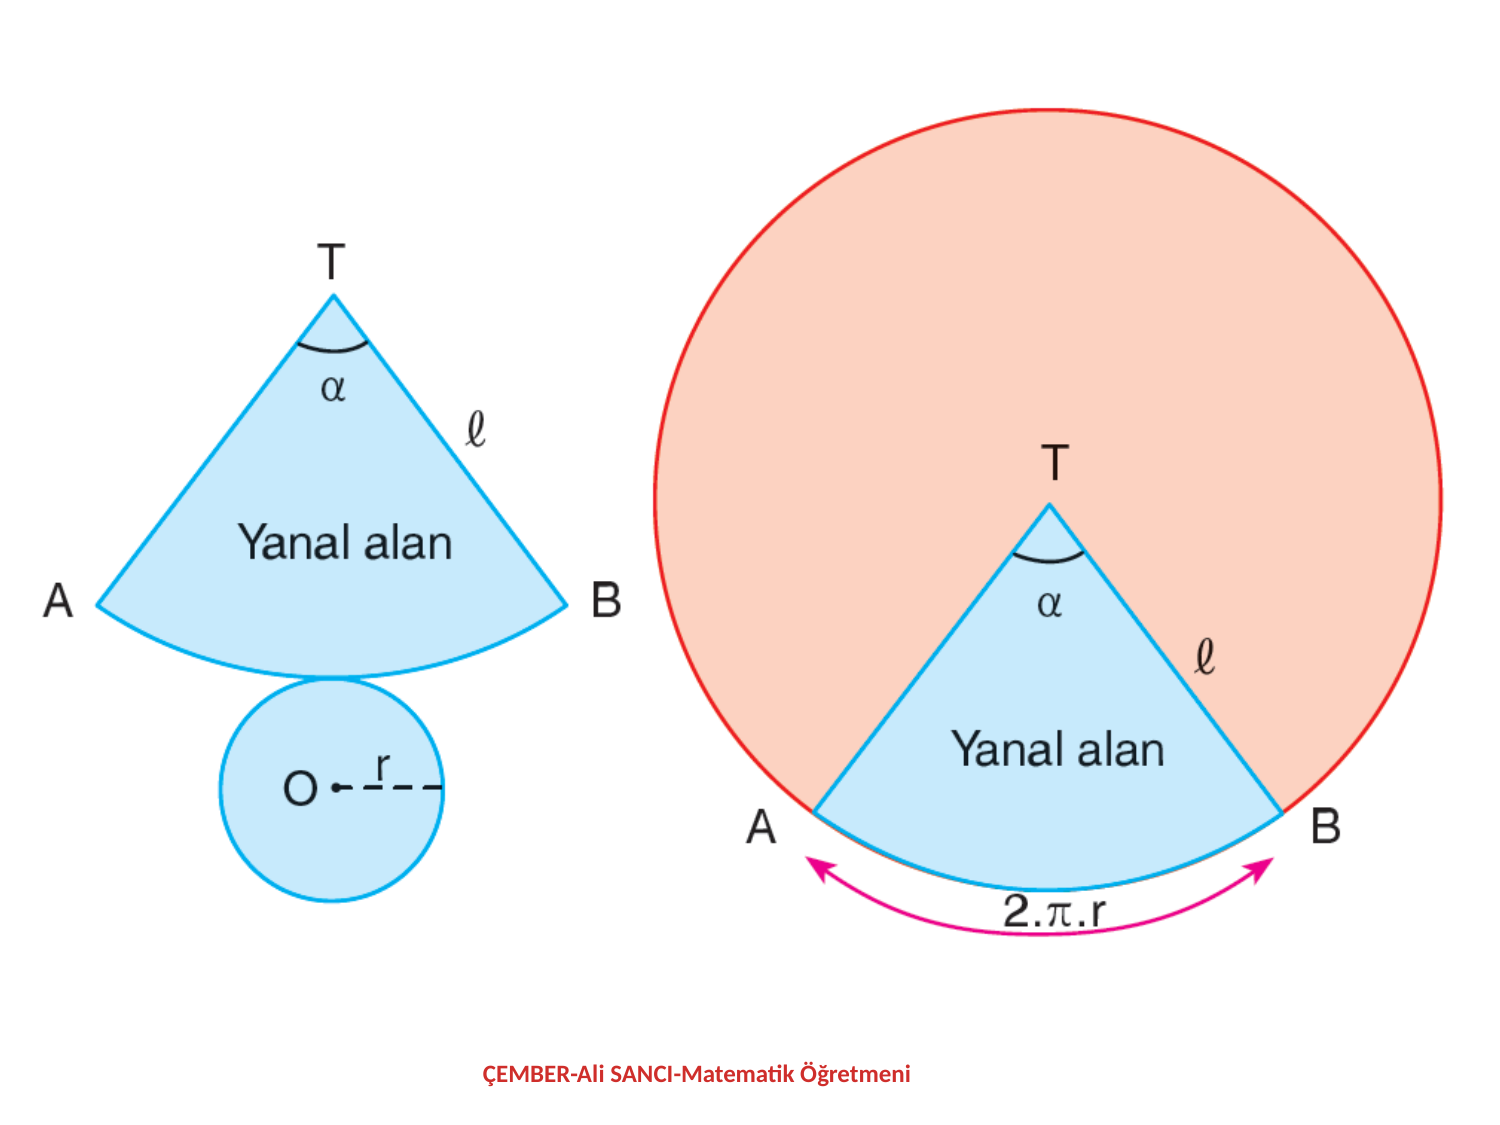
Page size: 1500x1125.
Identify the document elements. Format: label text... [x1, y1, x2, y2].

picture [29, 89, 1465, 949]
footer ÇEMBER-Ali SANCI-Matematik Öğretmeni [407, 1042, 988, 1103]
